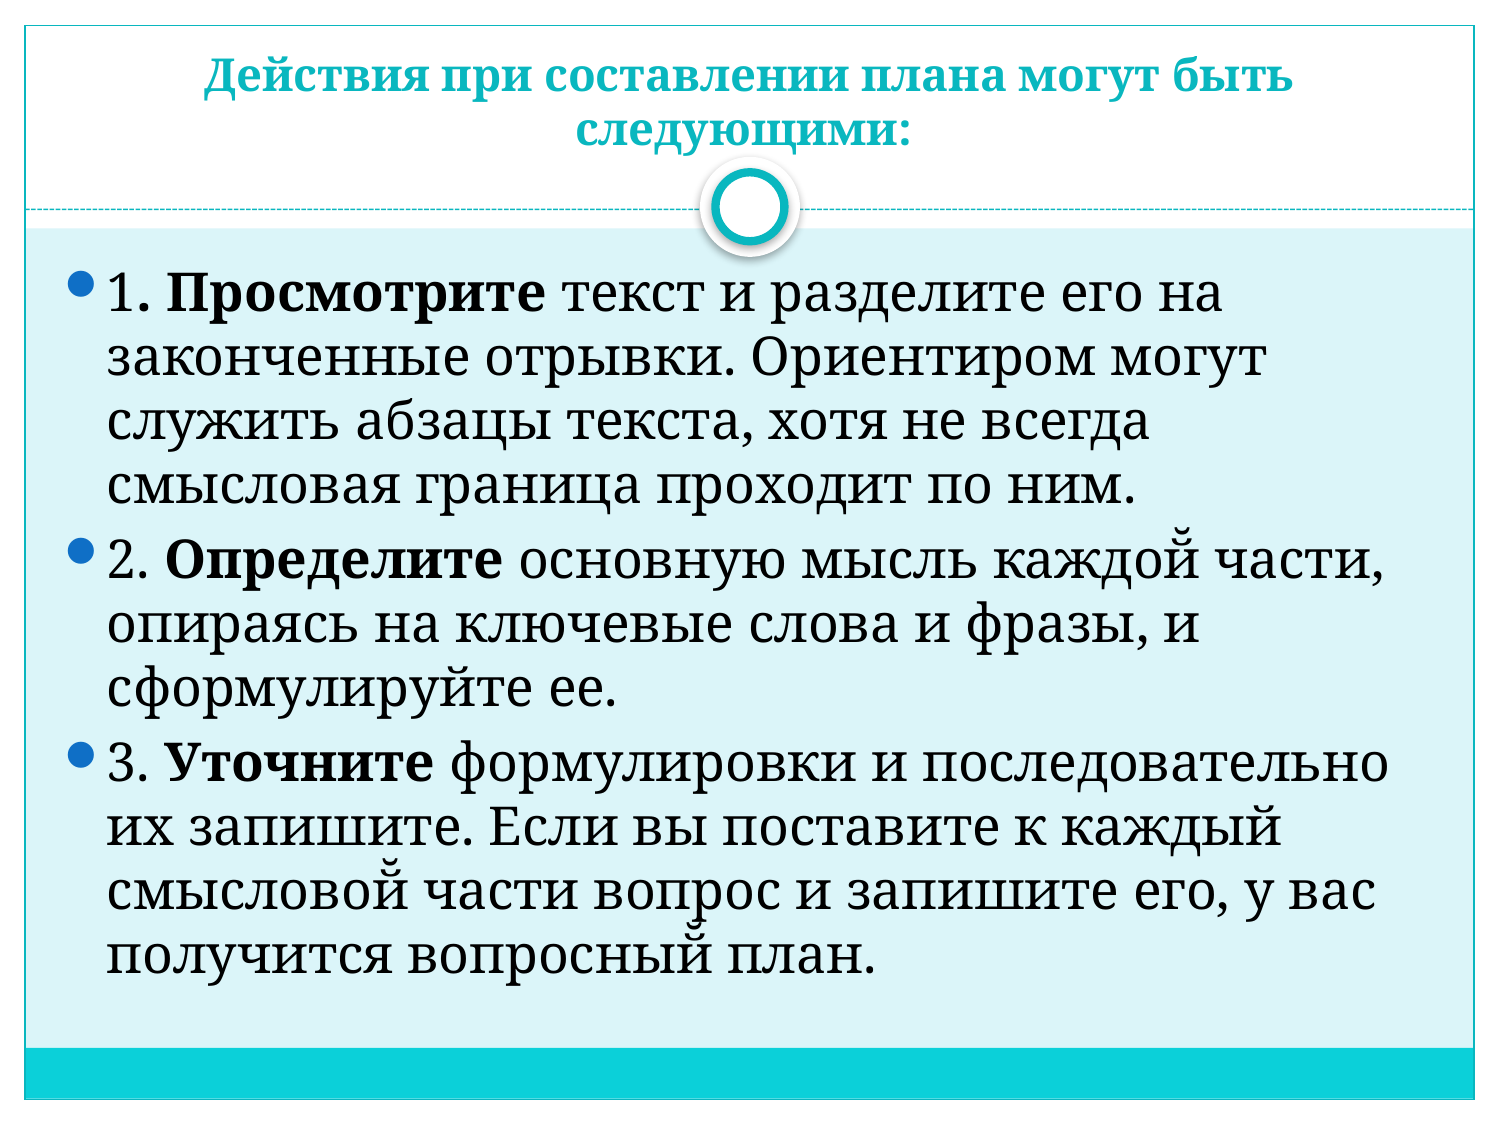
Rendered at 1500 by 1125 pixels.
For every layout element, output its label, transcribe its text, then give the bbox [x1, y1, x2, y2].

title Действия при составлении плана могут быть следующими: [49, 37, 1450, 162]
list 1. Просмотрите текст и разделите его на законченные отрывки. Ориентиром могут служить абзацы текста, хотя не всегда смысловая граница проходит по ним. 2. Определите основную мысль каждой̆ части, опираясь на ключевые слова и фразы, и сформулируйте ее. 3. Уточните формулировки и последовательно их запишите. Если вы поставите к каждый смысловой̆ части вопрос и запишите его, у вас получится вопросный̆ план. [49, 250, 1445, 1001]
